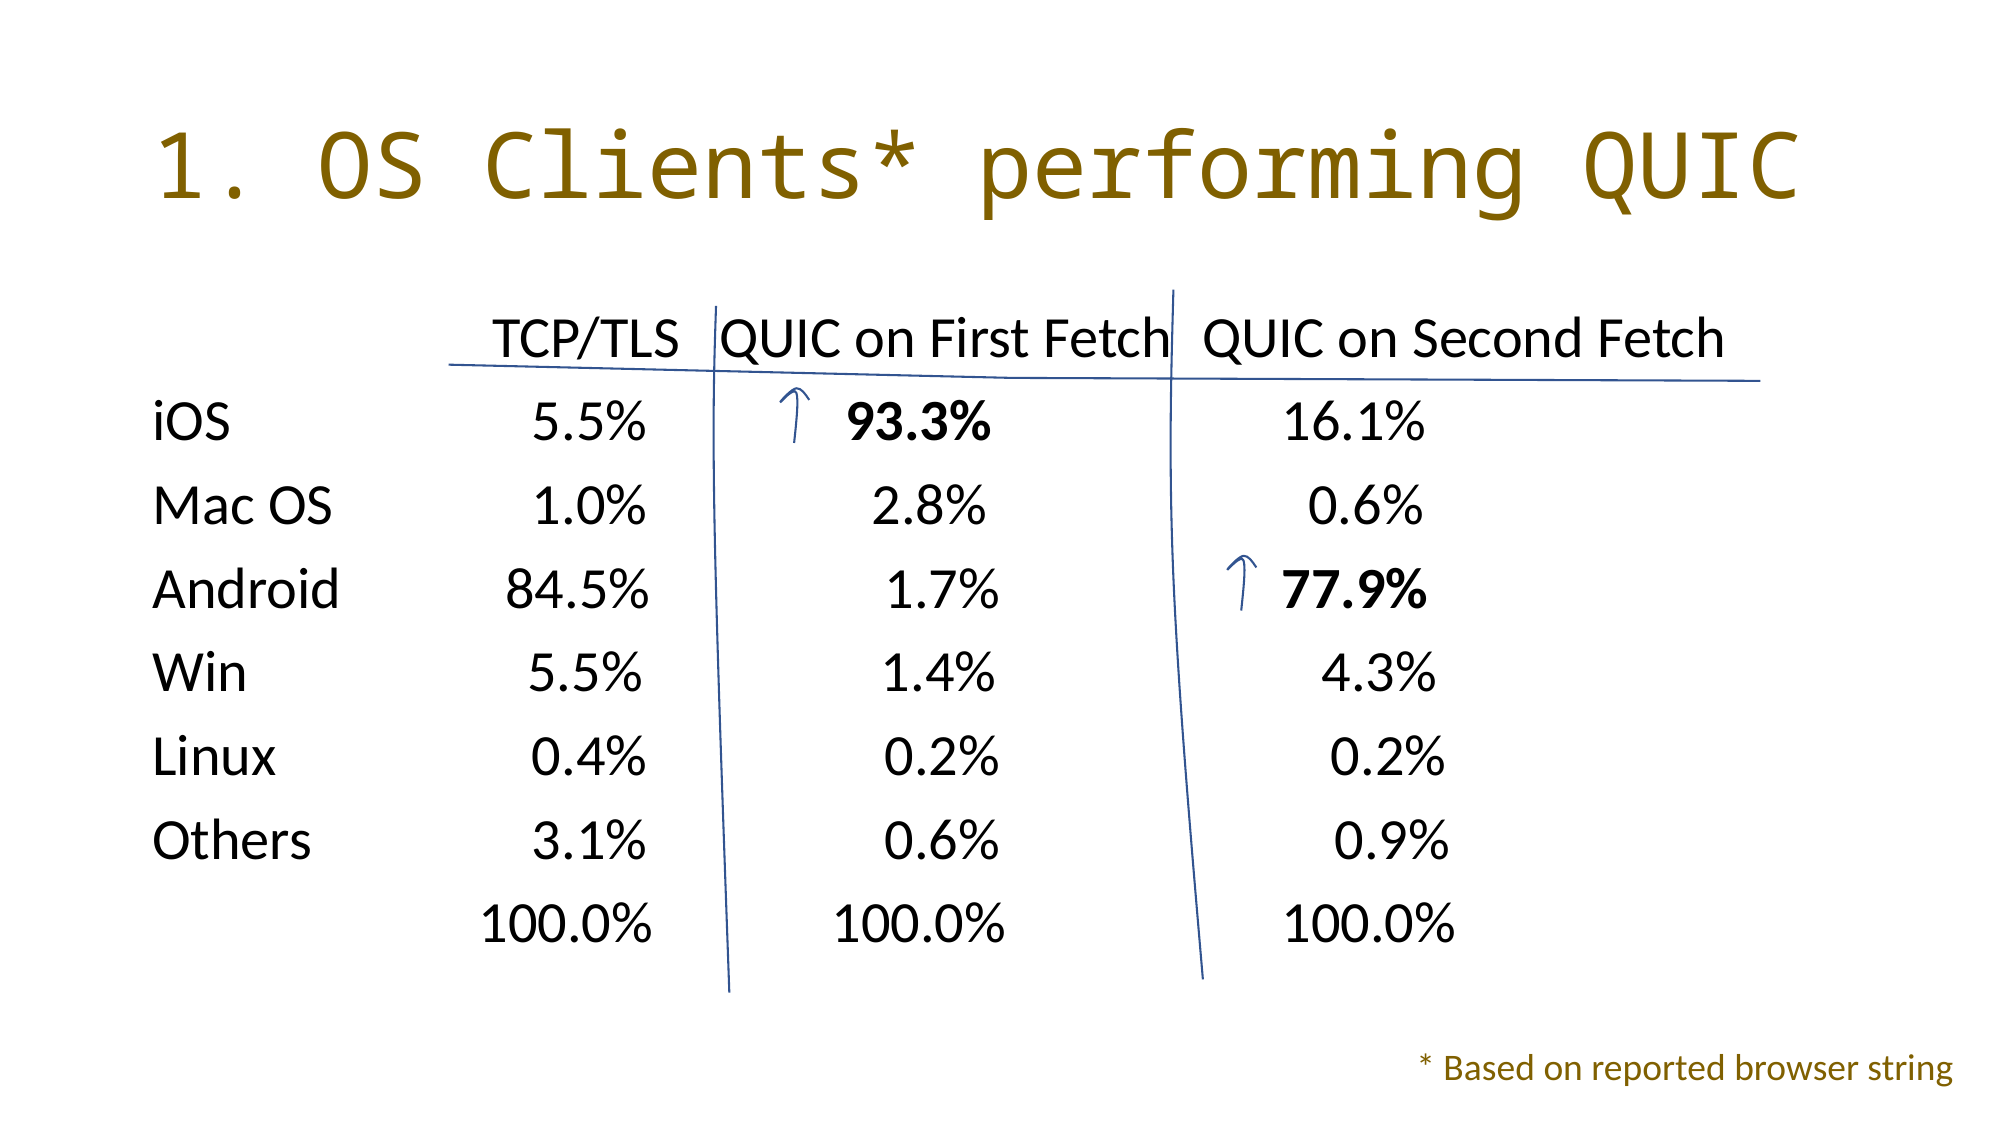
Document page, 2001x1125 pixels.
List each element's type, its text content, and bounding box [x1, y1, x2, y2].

text_box [713, 305, 718, 367]
text_box [1170, 289, 1177, 373]
text_box [712, 372, 731, 993]
text_box [779, 387, 811, 444]
text_box [448, 363, 1761, 382]
list TCP/TLS QUIC on First Fetch QUIC on Second Fetch iOS 5.5% 93.3% 16.1% Mac OS 1.0% 2.8% 0.6% Android 84.5% 1.7% 77.9% Win 5.5% 1.4% 4.3% Linux 0.4% 0.2% 0.2% Others 3.1% 0.6% 0.9% 100.0% 100.0% 100.0% [137, 299, 1863, 1014]
text_box * Based on reported browser string [1401, 1035, 2000, 1096]
text_box [1226, 554, 1258, 611]
title 1. OS Clients* performing QUIC [137, 59, 1863, 278]
text_box [1169, 380, 1204, 980]
